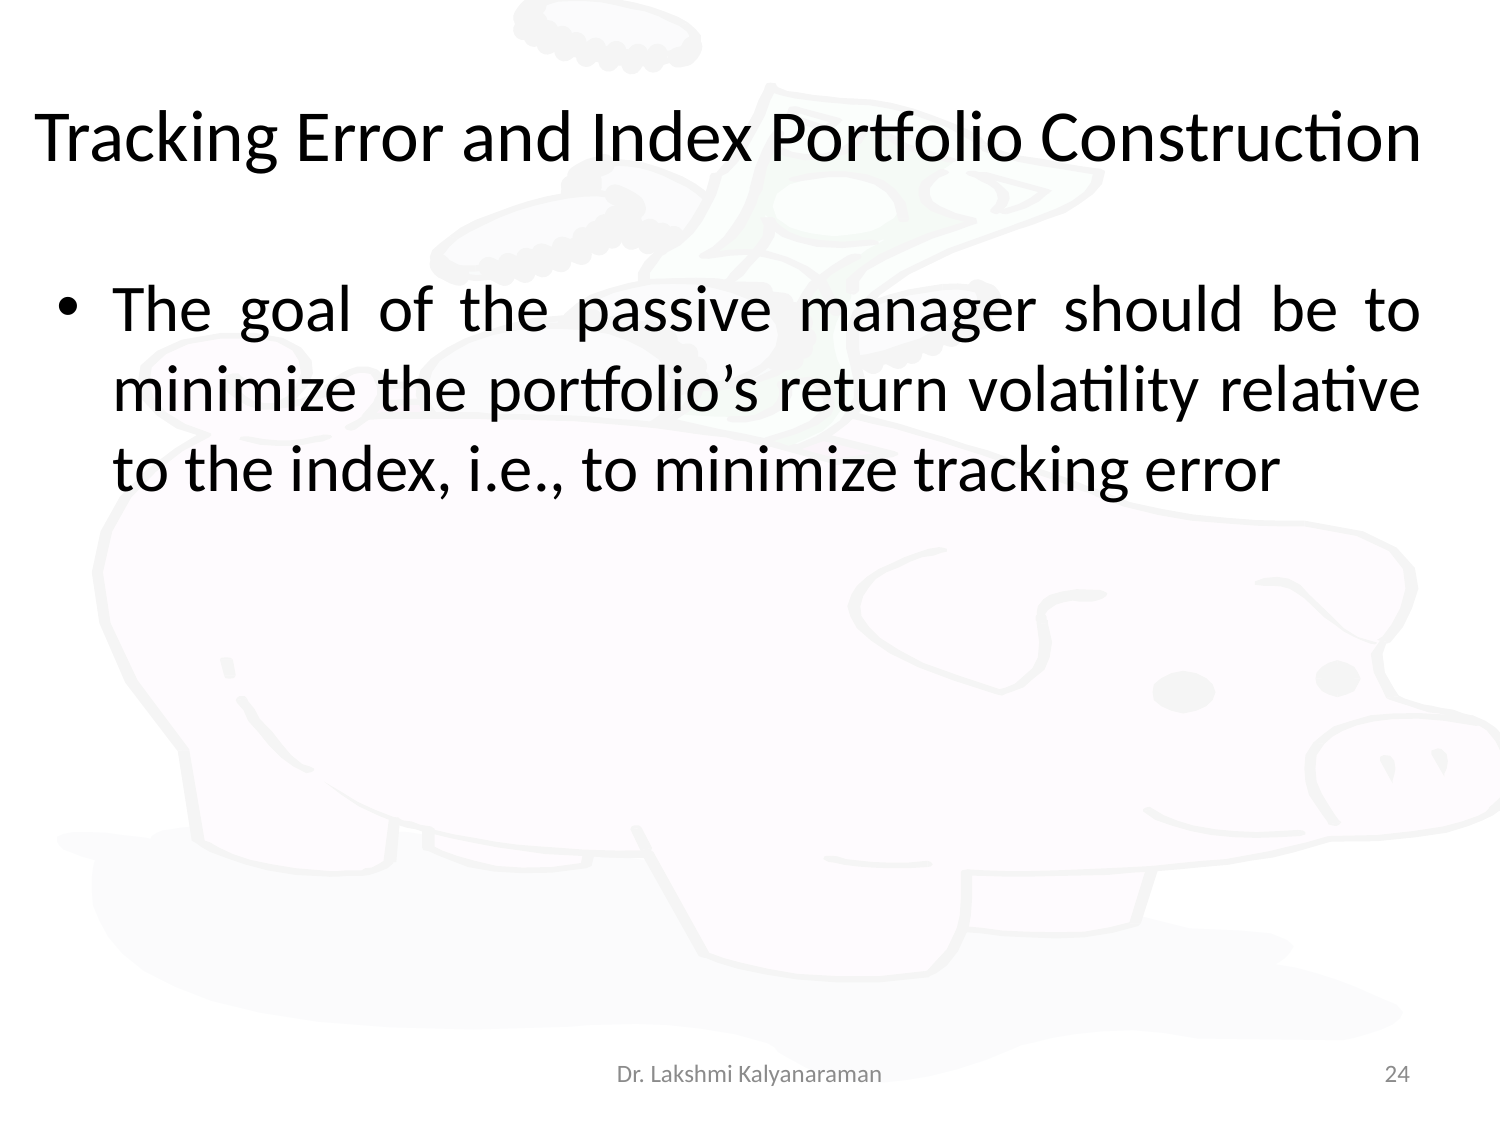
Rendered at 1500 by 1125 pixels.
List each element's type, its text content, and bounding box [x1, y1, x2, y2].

list The goal of the passive manager should be to minimize the portfolio’s return volatility relative to the index, i.e., to minimize tracking error [41, 257, 1438, 1083]
title Tracking Error and Index Portfolio Construction [0, 56, 1459, 221]
footer Dr. Lakshmi Kalyanaraman [512, 1042, 988, 1103]
slide_number 24 [1074, 1042, 1425, 1103]
